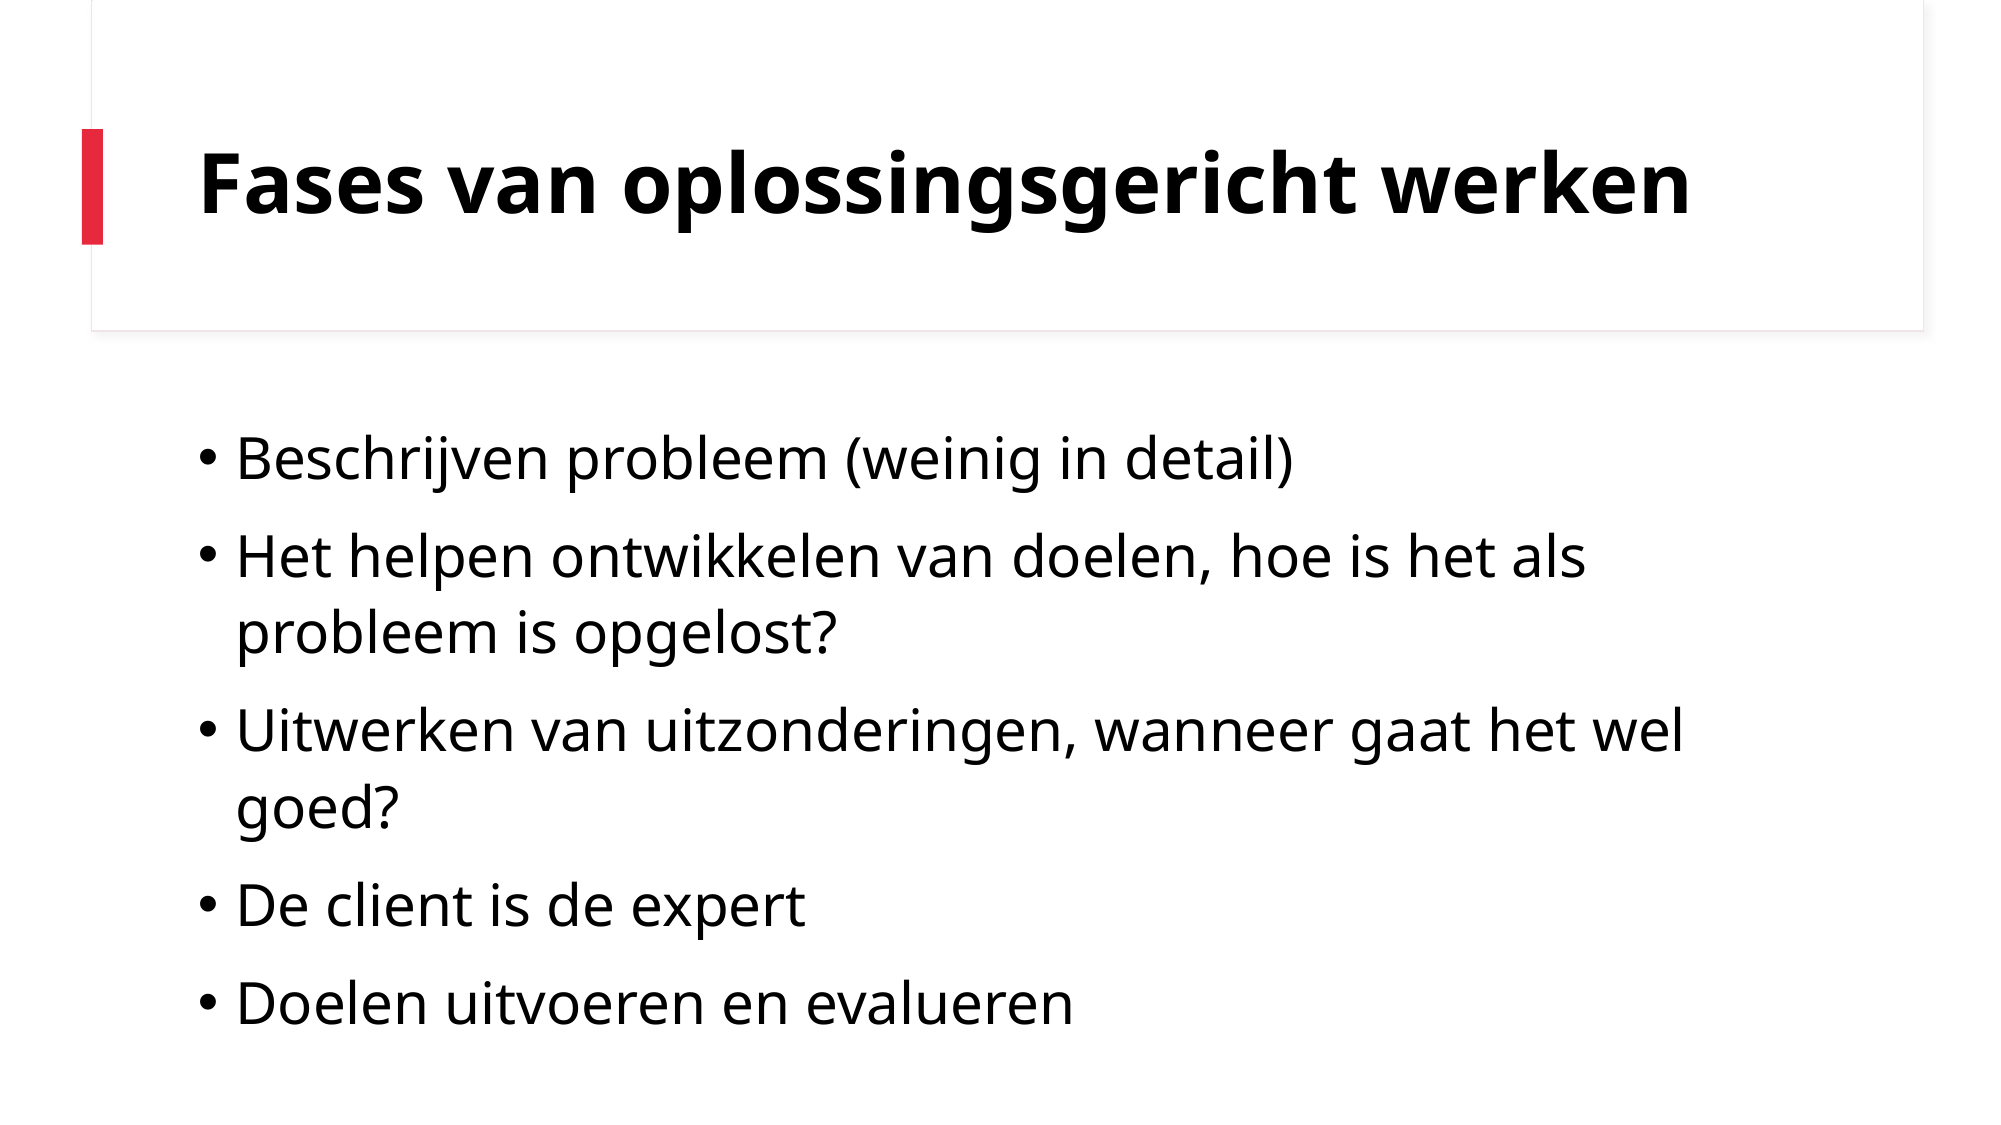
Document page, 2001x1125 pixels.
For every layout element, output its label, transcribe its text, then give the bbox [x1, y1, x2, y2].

list Beschrijven probleem (weinig in detail) Het helpen ontwikkelen van doelen, hoe is het als probleem is opgelost? Uitwerken van uitzonderingen, wanneer gaat het wel goed? De client is de expert Doelen uitvoeren en evalueren [183, 406, 1851, 1013]
title Fases van oplossingsgericht werken [183, 90, 1851, 284]
